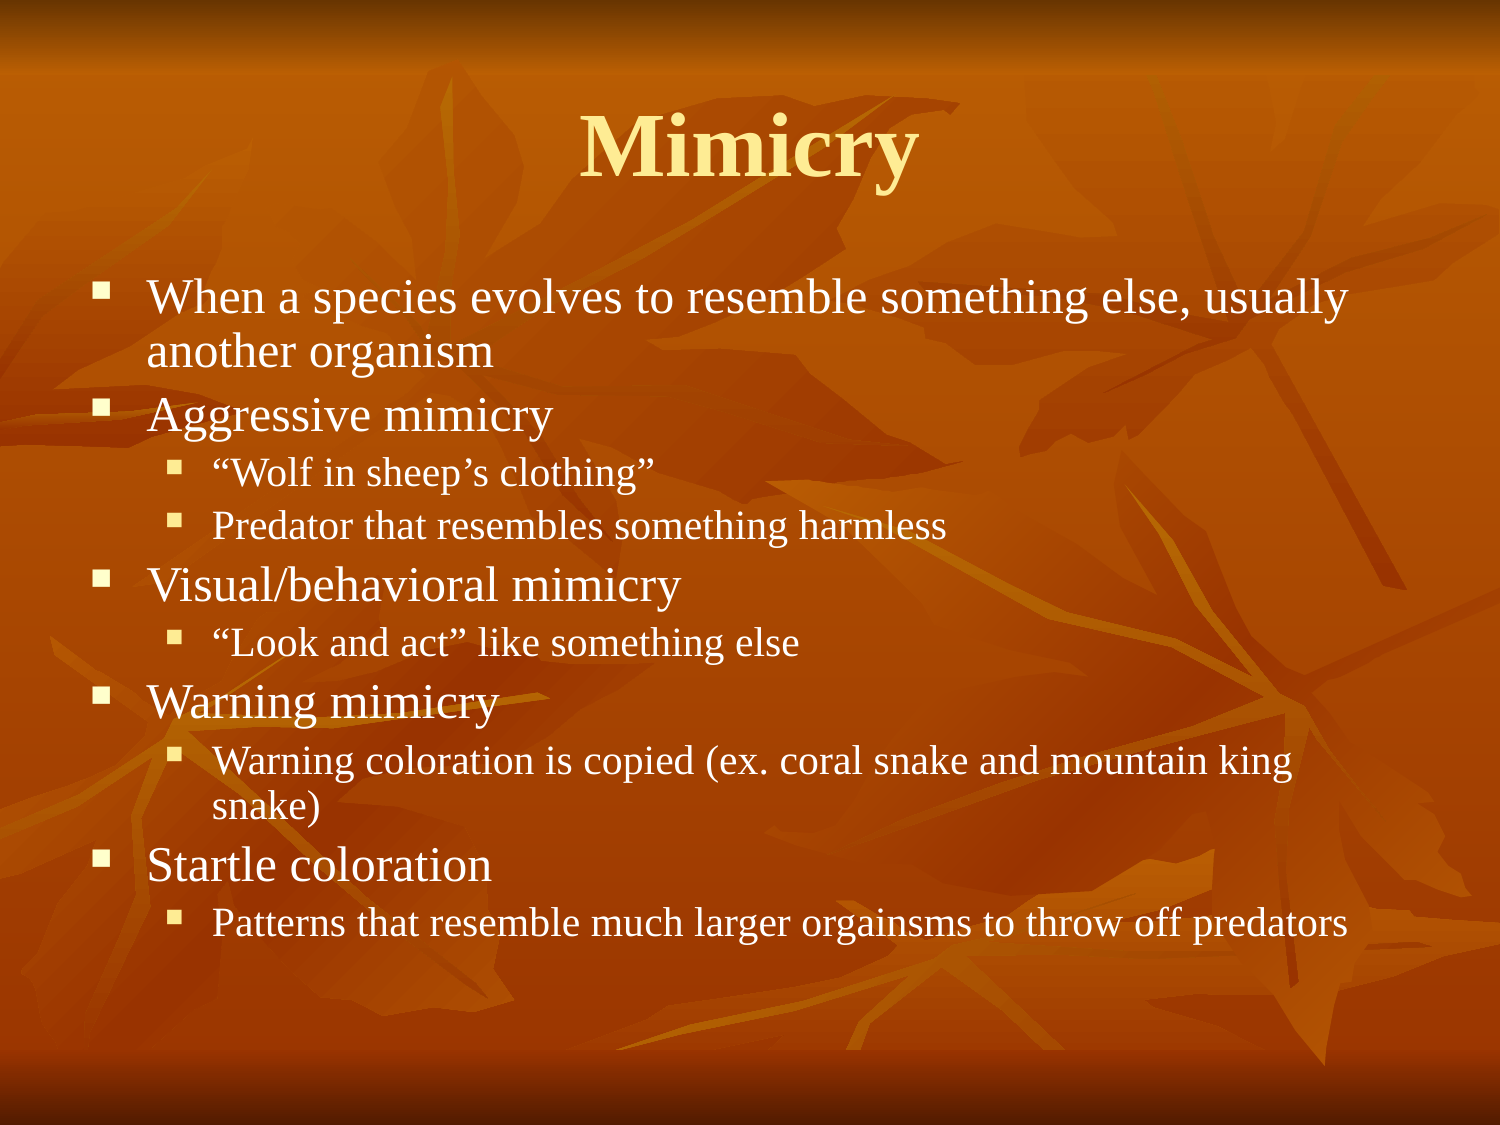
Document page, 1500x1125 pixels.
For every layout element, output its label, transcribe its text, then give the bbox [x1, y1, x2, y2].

title Mimicry [74, 45, 1426, 234]
list When a species evolves to resemble something else, usually another organism Aggressive mimicry “Wolf in sheep’s clothing” Predator that resembles something harmless Visual/behavioral mimicry “Look and act” like something else Warning mimicry Warning coloration is copied (ex. coral snake and mountain king snake) Startle coloration Patterns that resemble much larger orgainsms to throw off predators [74, 262, 1426, 1006]
